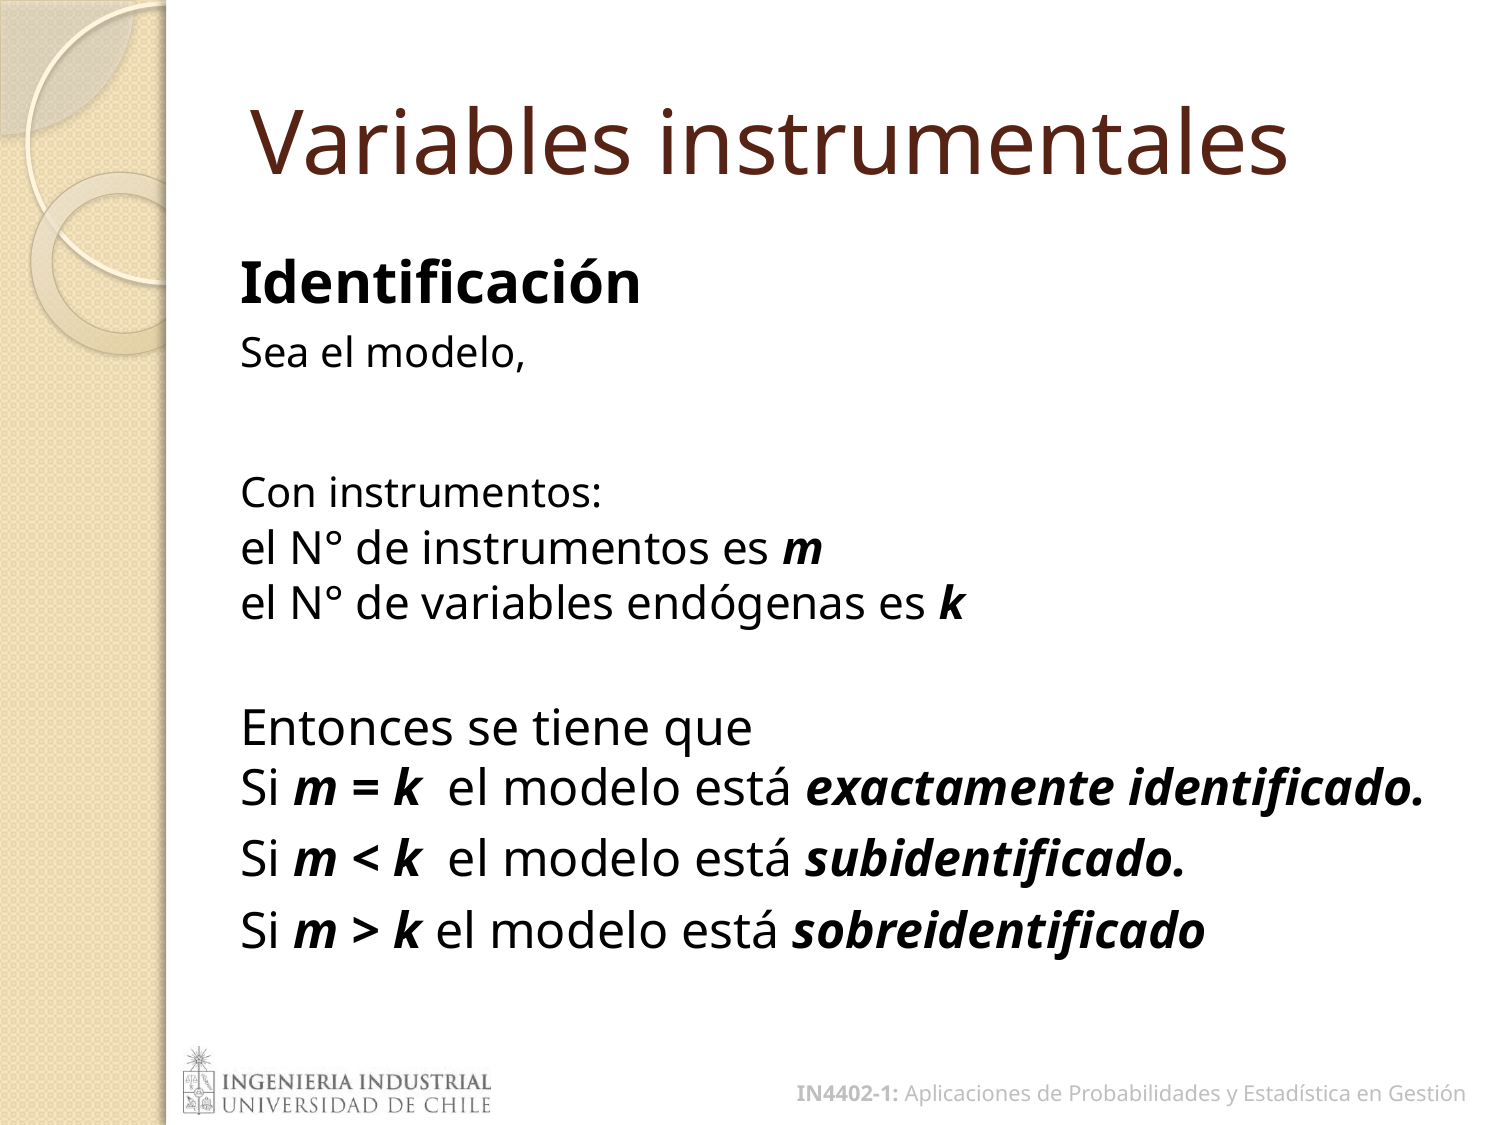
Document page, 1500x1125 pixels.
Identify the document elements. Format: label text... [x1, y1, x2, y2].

title Variables instrumentales [235, 45, 1466, 233]
picture [183, 1046, 491, 1115]
